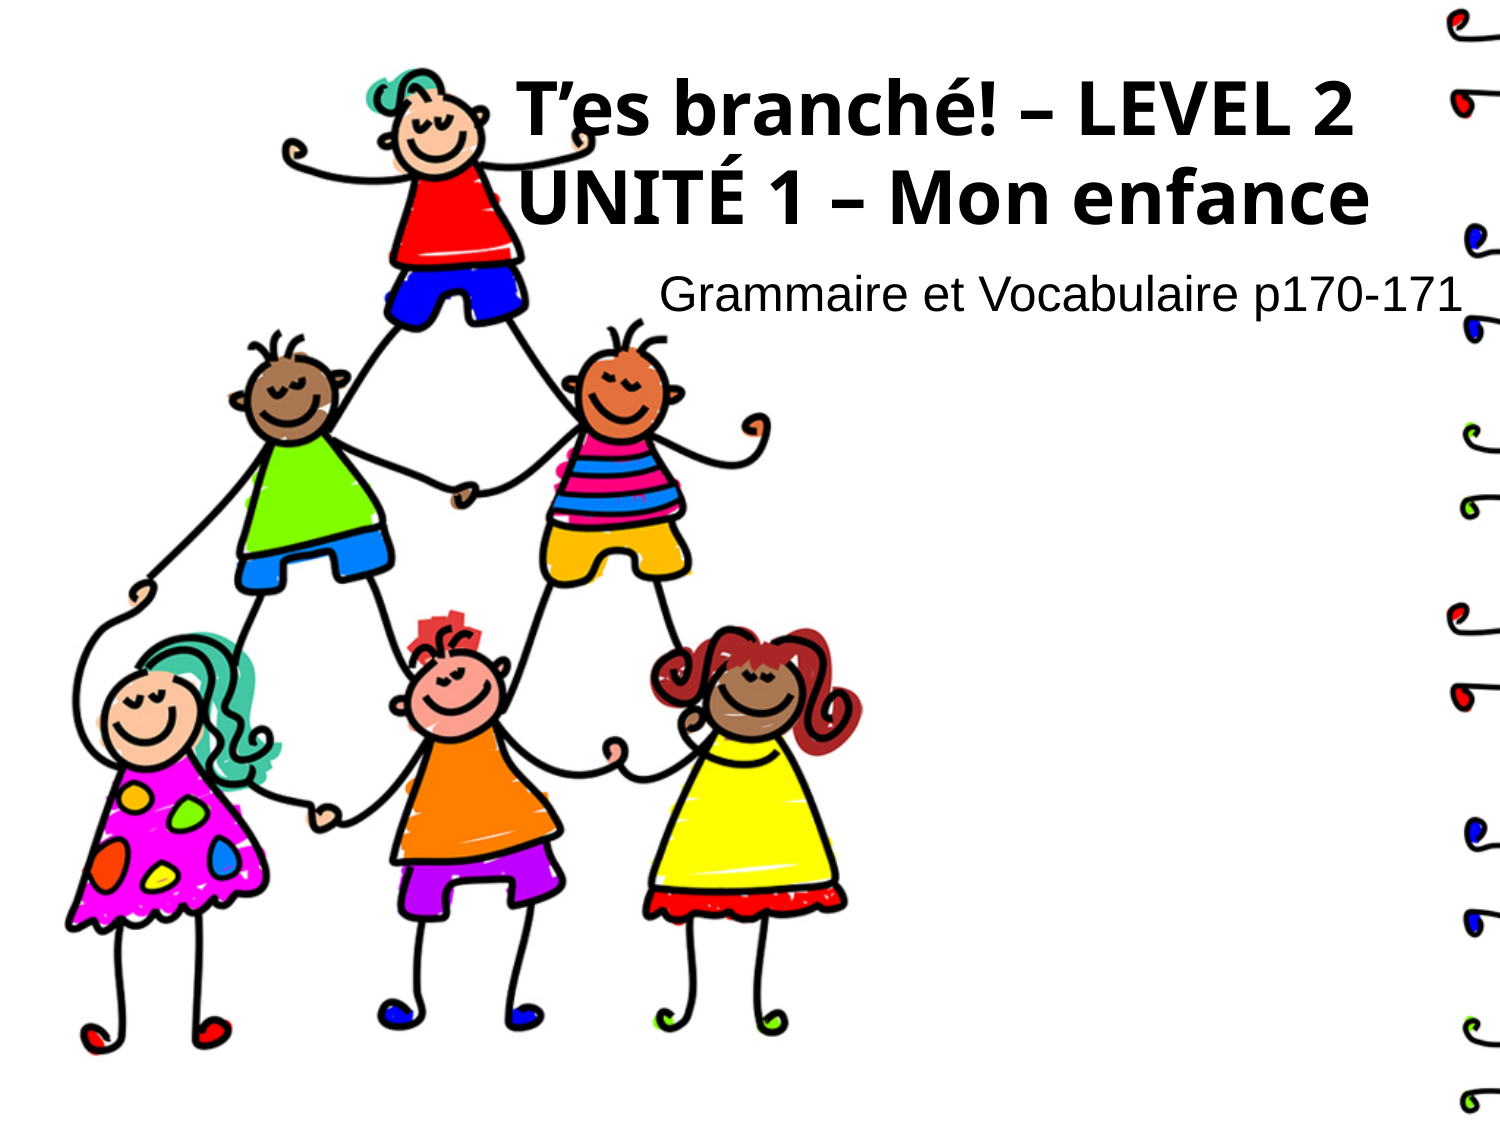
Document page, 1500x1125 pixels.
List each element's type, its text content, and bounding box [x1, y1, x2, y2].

title T’es branché! – LEVEL 2 UNITÉ 1 – Mon enfance [499, 0, 1464, 351]
subtitle Grammaire et Vocabulaire p170-171 [643, 253, 1494, 476]
picture [0, 0, 1500, 1125]
